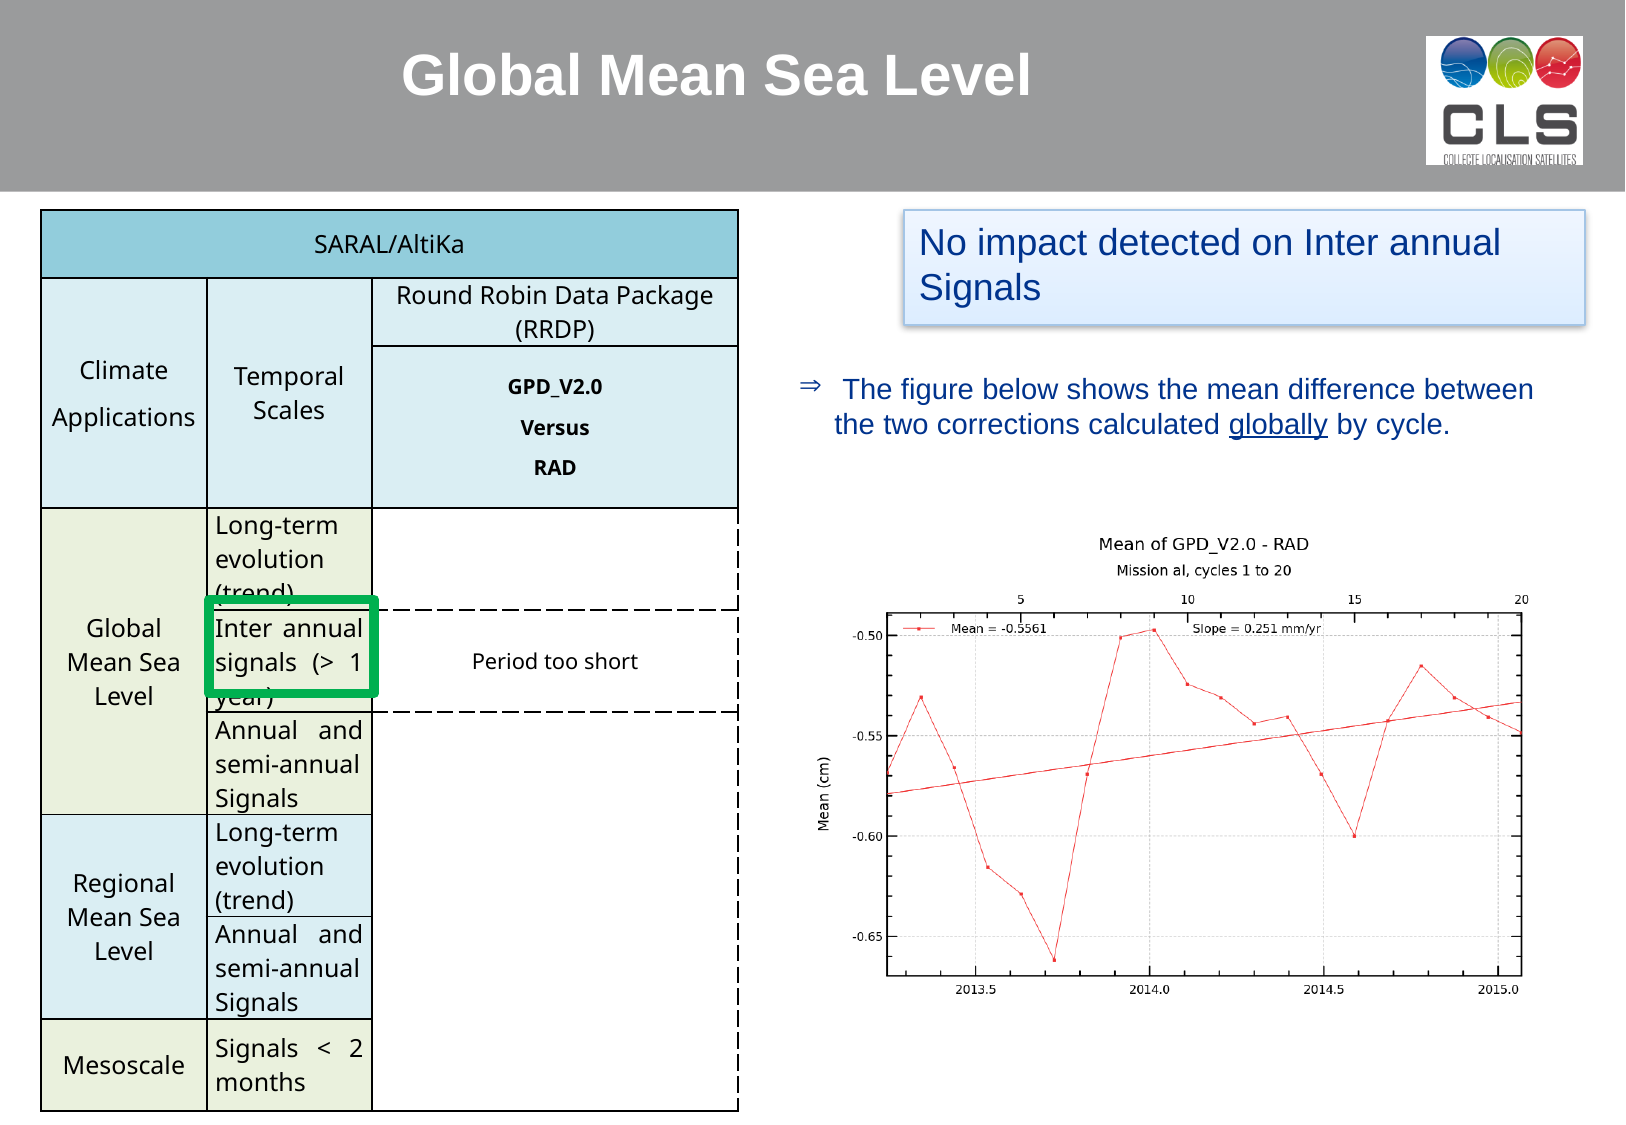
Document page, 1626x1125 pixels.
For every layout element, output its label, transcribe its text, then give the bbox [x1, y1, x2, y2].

table_cell Mesoscale [42, 1020, 206, 1110]
table_cell Long-term evolution (trend) [208, 509, 371, 597]
table_cell Period too short [373, 610, 738, 712]
text_box Global Mean Sea Level [386, 40, 1162, 119]
table_header SARAL/AltiKa [42, 211, 737, 277]
picture [788, 515, 1548, 1020]
text_box [207, 597, 376, 696]
table_cell GPD_V2.0 Versus RAD [373, 347, 737, 507]
table_cell Annual and semi-annual Signals [208, 713, 371, 814]
table_cell Temporal Scales [208, 279, 371, 507]
table_cell Long-term evolution (trend) [208, 815, 371, 916]
table_cell Round Robin Data Package (RRDP) [373, 279, 737, 345]
table_cell Signals < 2 months [208, 1020, 371, 1110]
text_box The figure below shows the mean difference between the two corrections calculated globally by cycle. [784, 362, 1599, 448]
table_cell [373, 509, 738, 610]
table_cell Global Mean Sea Level [42, 509, 206, 814]
table_cell Annual and semi-annual Signals [208, 917, 371, 1018]
text_box No impact detected on Inter annual Signals [903, 209, 1586, 326]
table_cell Regional Mean Sea Level [42, 815, 206, 1018]
table_cell Climate Applications [42, 279, 206, 507]
table_cell [373, 712, 738, 1110]
table_cell Inter annual signals (> 1 year) [208, 696, 371, 711]
picture [1426, 36, 1583, 165]
